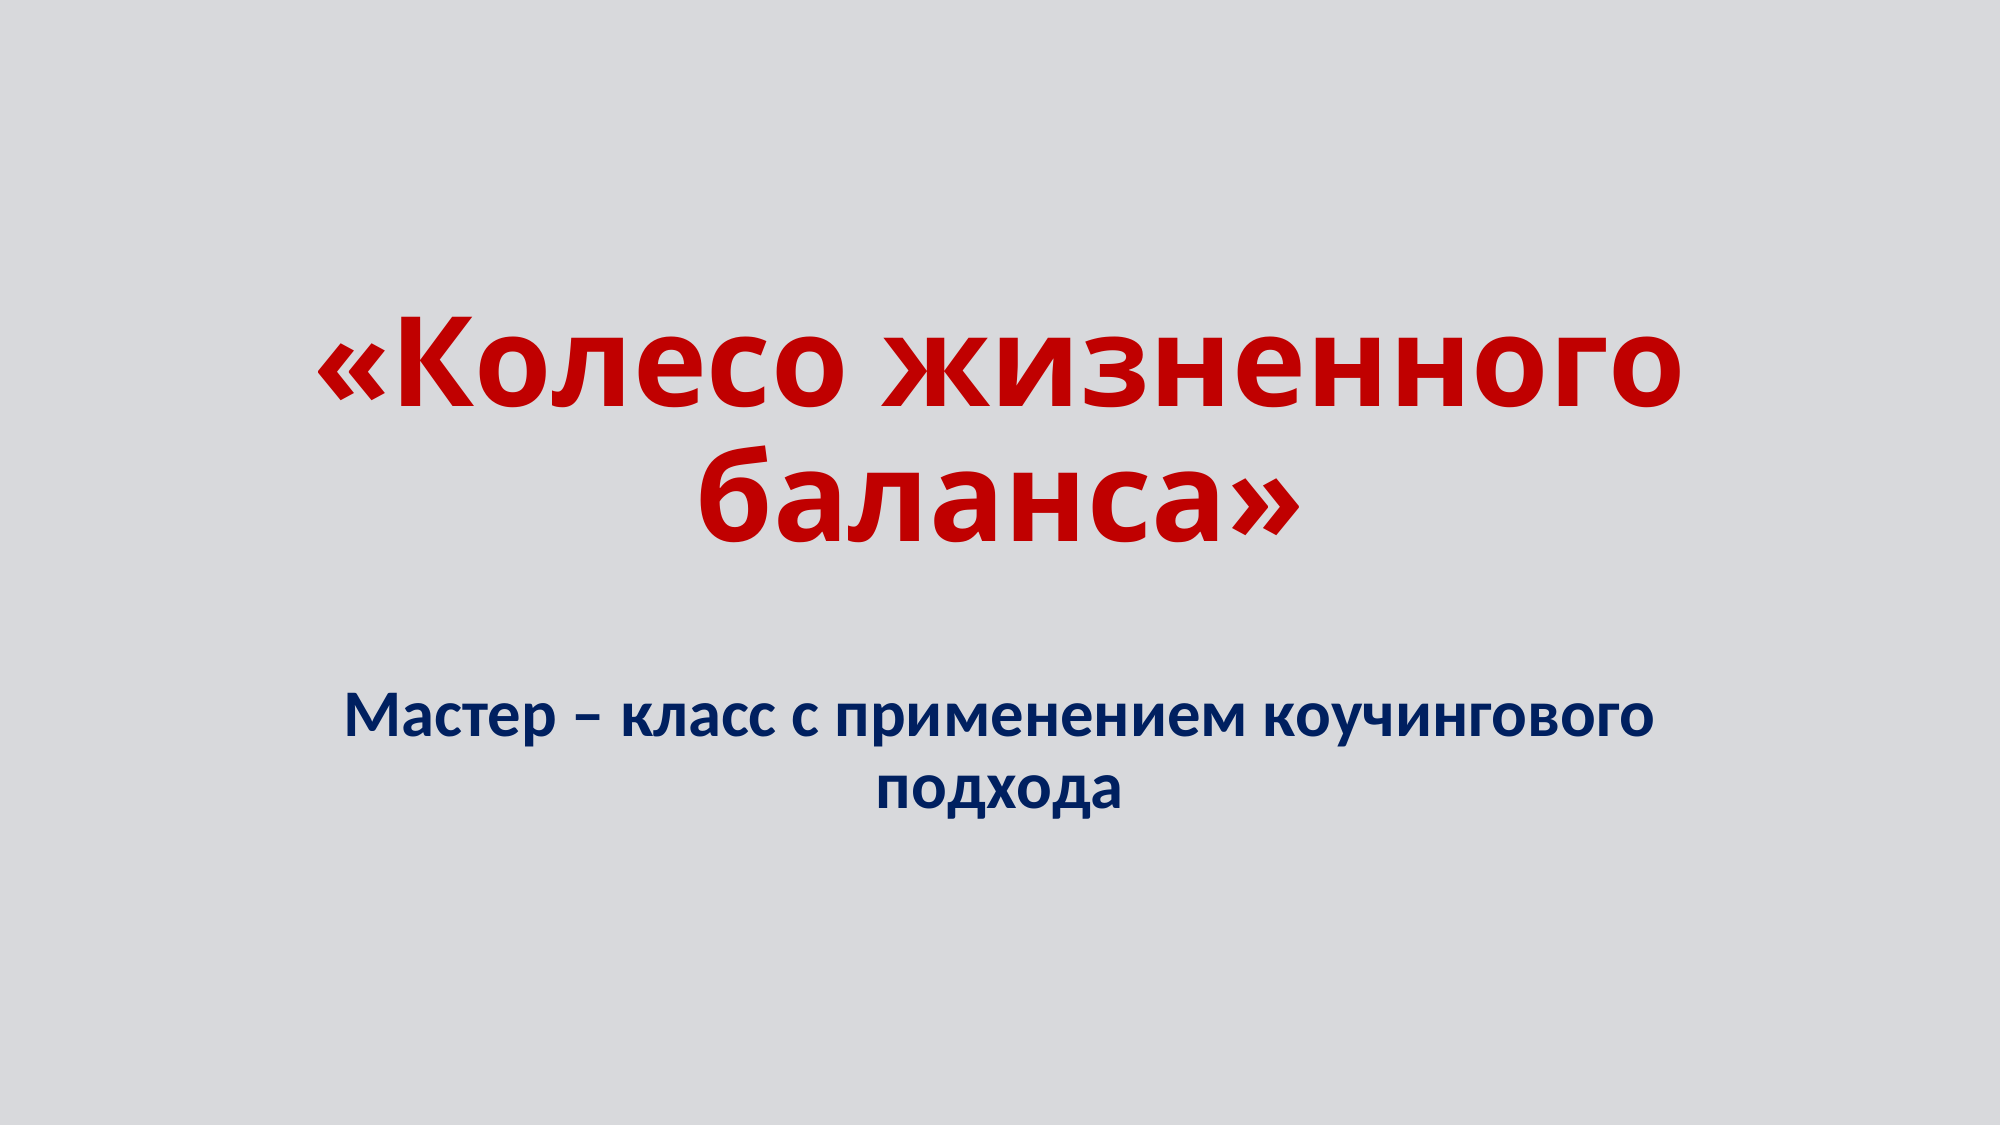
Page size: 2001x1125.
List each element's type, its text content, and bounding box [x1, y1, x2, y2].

title «Колесо жизненного баланса» [249, 184, 1750, 576]
subtitle Мастер – класс с применением коучингового подхода [249, 590, 1750, 863]
